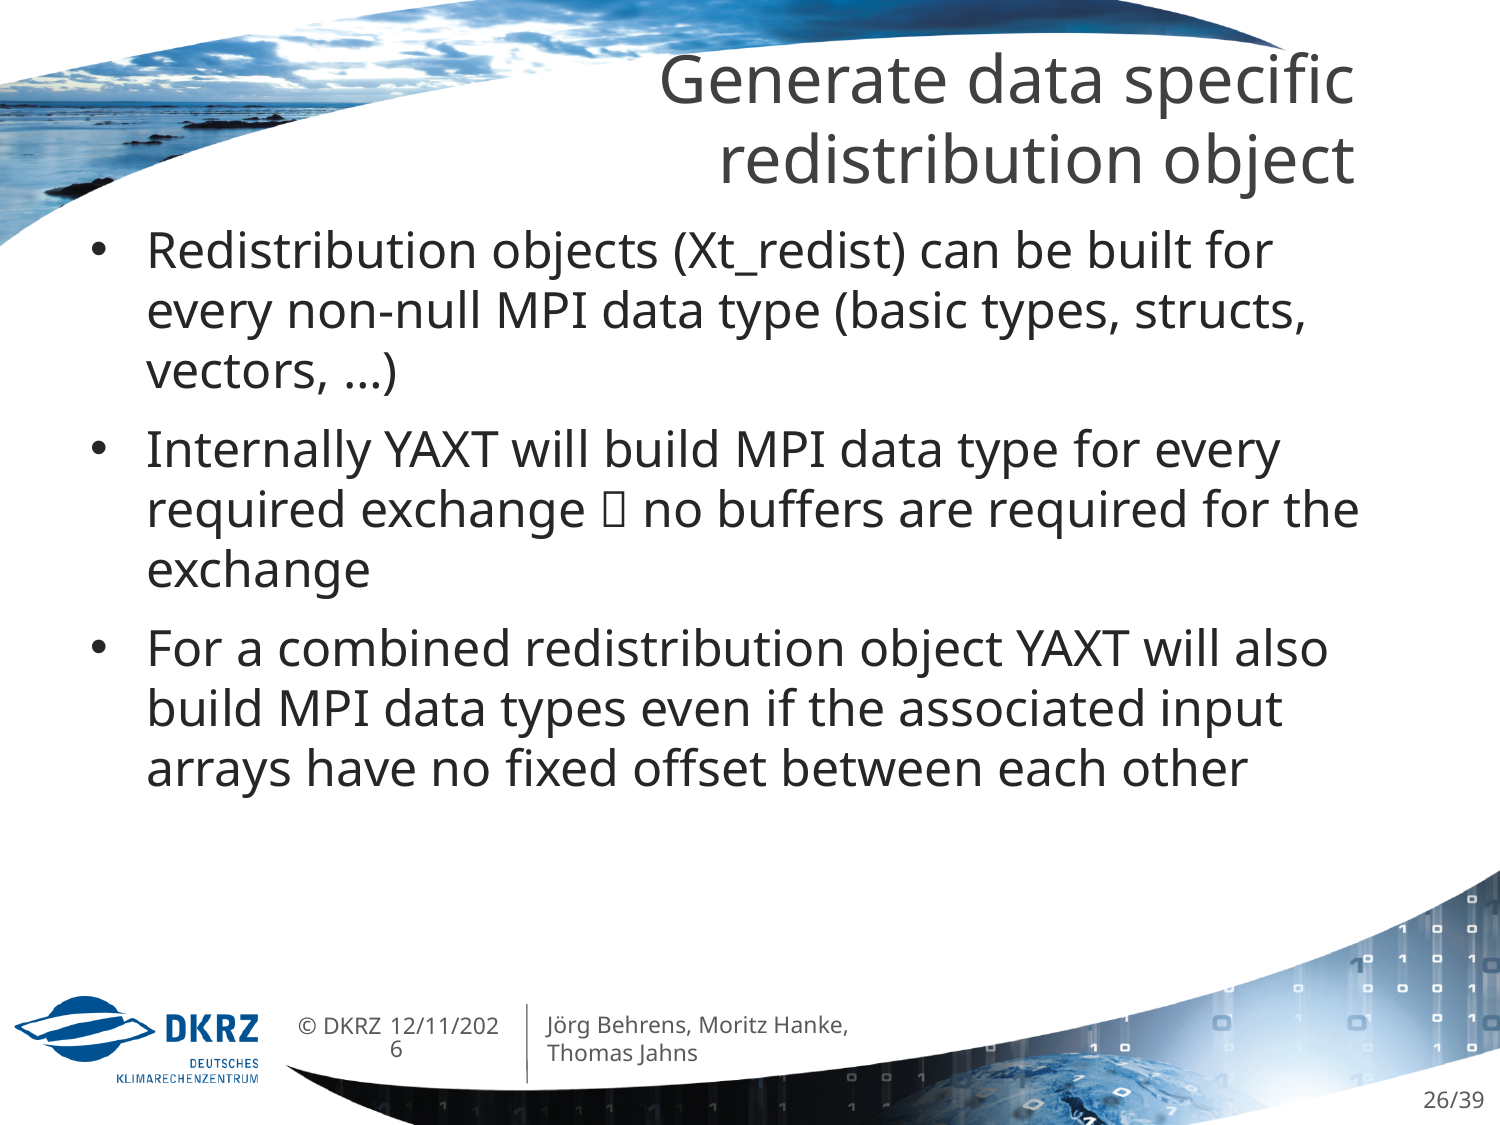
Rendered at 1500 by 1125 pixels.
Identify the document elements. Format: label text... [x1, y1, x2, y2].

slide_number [375, 1004, 528, 1052]
picture [0, 0, 1288, 246]
list Redistribution objects (Xt_redist) can be built for every non-null MPI data type (basic types, structs, vectors, …) Internally YAXT will build MPI data type for every required exchange  no buffers are required for the exchange For a combined redistribution object YAXT will also build MPI data types even if the associated input arrays have no fixed offset between each other [74, 210, 1426, 985]
slide_number 26 [1333, 1078, 1465, 1125]
picture [285, 867, 1500, 1125]
title Generate data specific redistribution object [480, 70, 1372, 165]
picture [14, 996, 258, 1083]
footer Jörg Behrens, Moritz Hanke, Thomas Jahns [532, 1003, 884, 1082]
